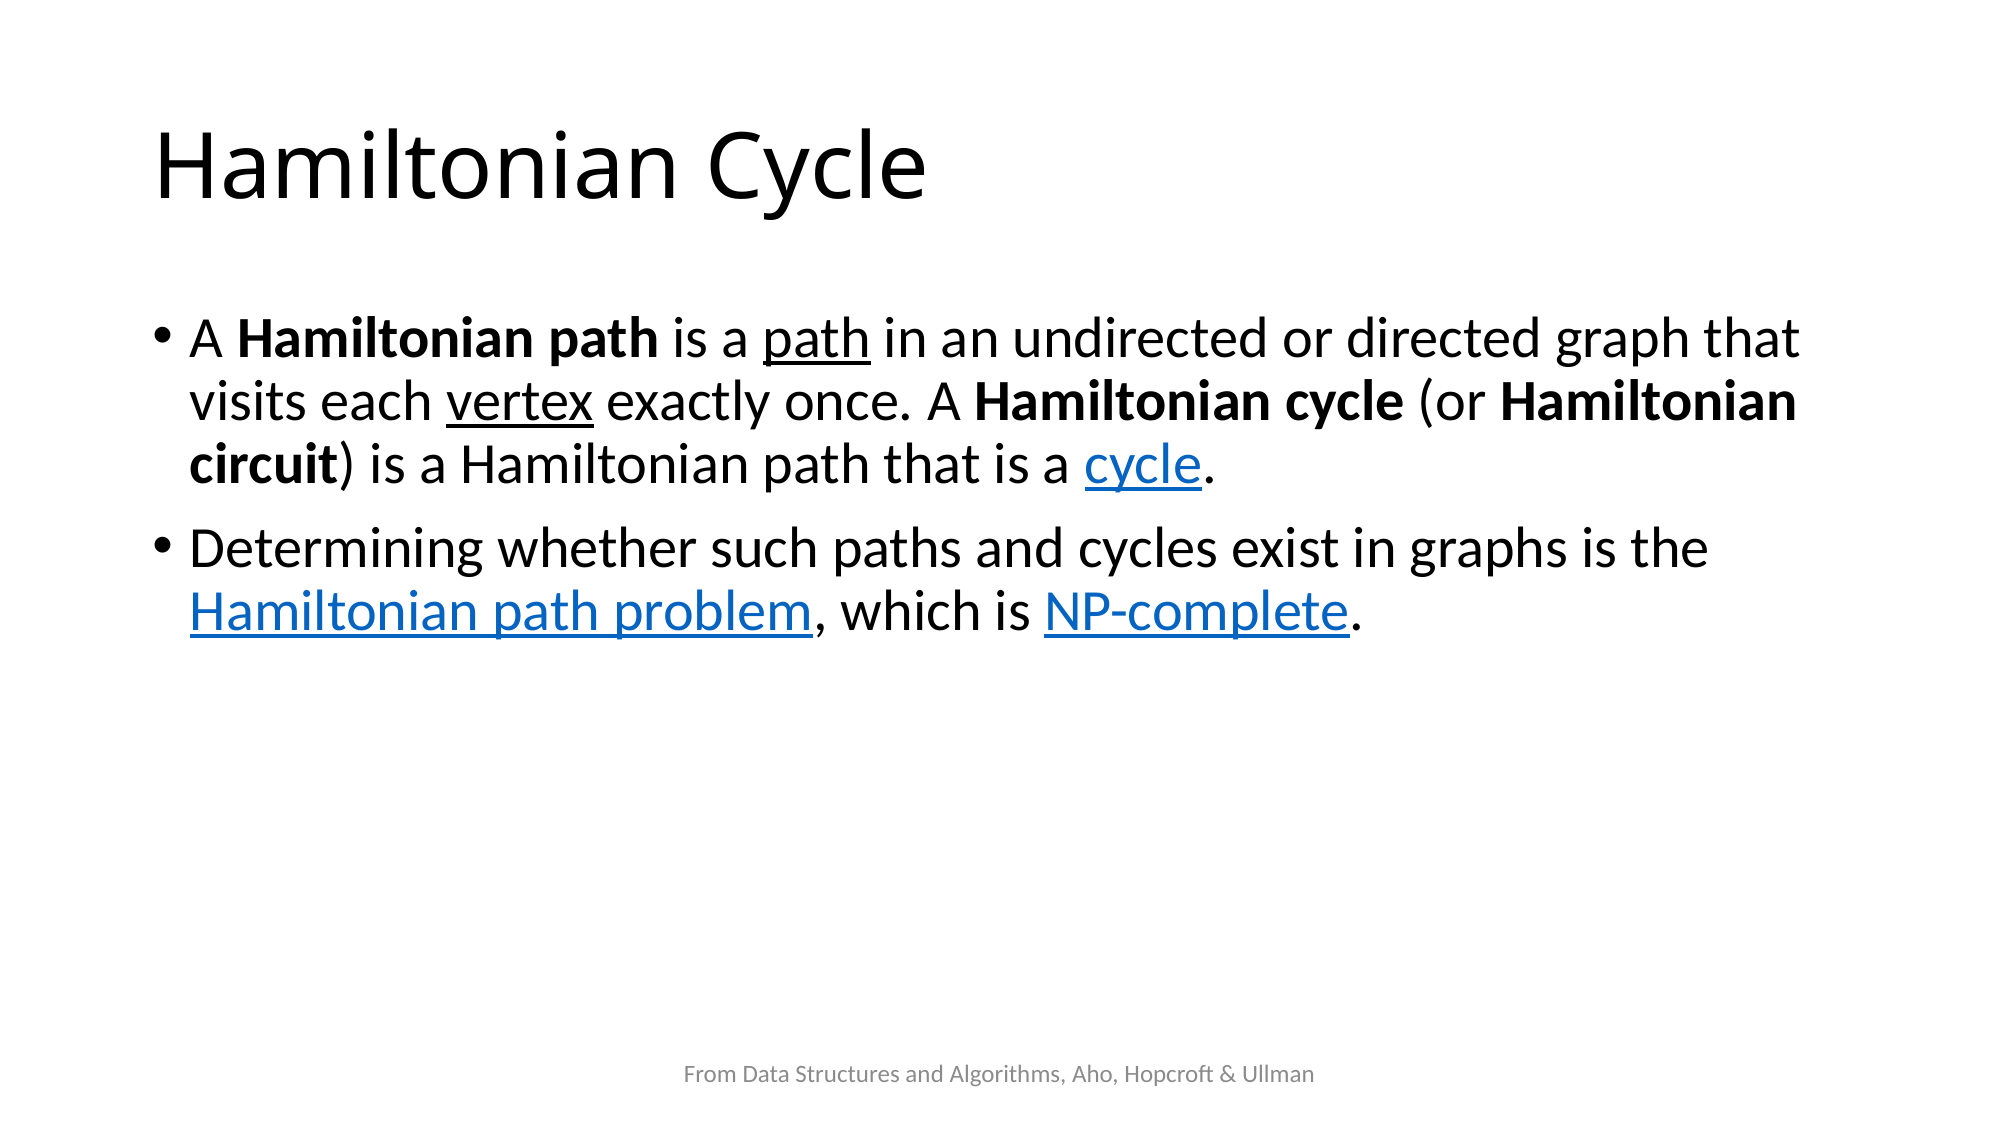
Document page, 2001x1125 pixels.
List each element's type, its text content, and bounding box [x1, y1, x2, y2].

title Hamiltonian Cycle [137, 59, 1863, 278]
list A Hamiltonian path is a path in an undirected or directed graph that visits each vertex exactly once. A Hamiltonian cycle (or Hamiltonian circuit) is a Hamiltonian path that is a cycle. Determining whether such paths and cycles exist in graphs is the Hamiltonian path problem, which is NP-complete. [137, 299, 1863, 1014]
footer From Data Structures and Algorithms, Aho, Hopcroft & Ullman [662, 1042, 1338, 1103]
